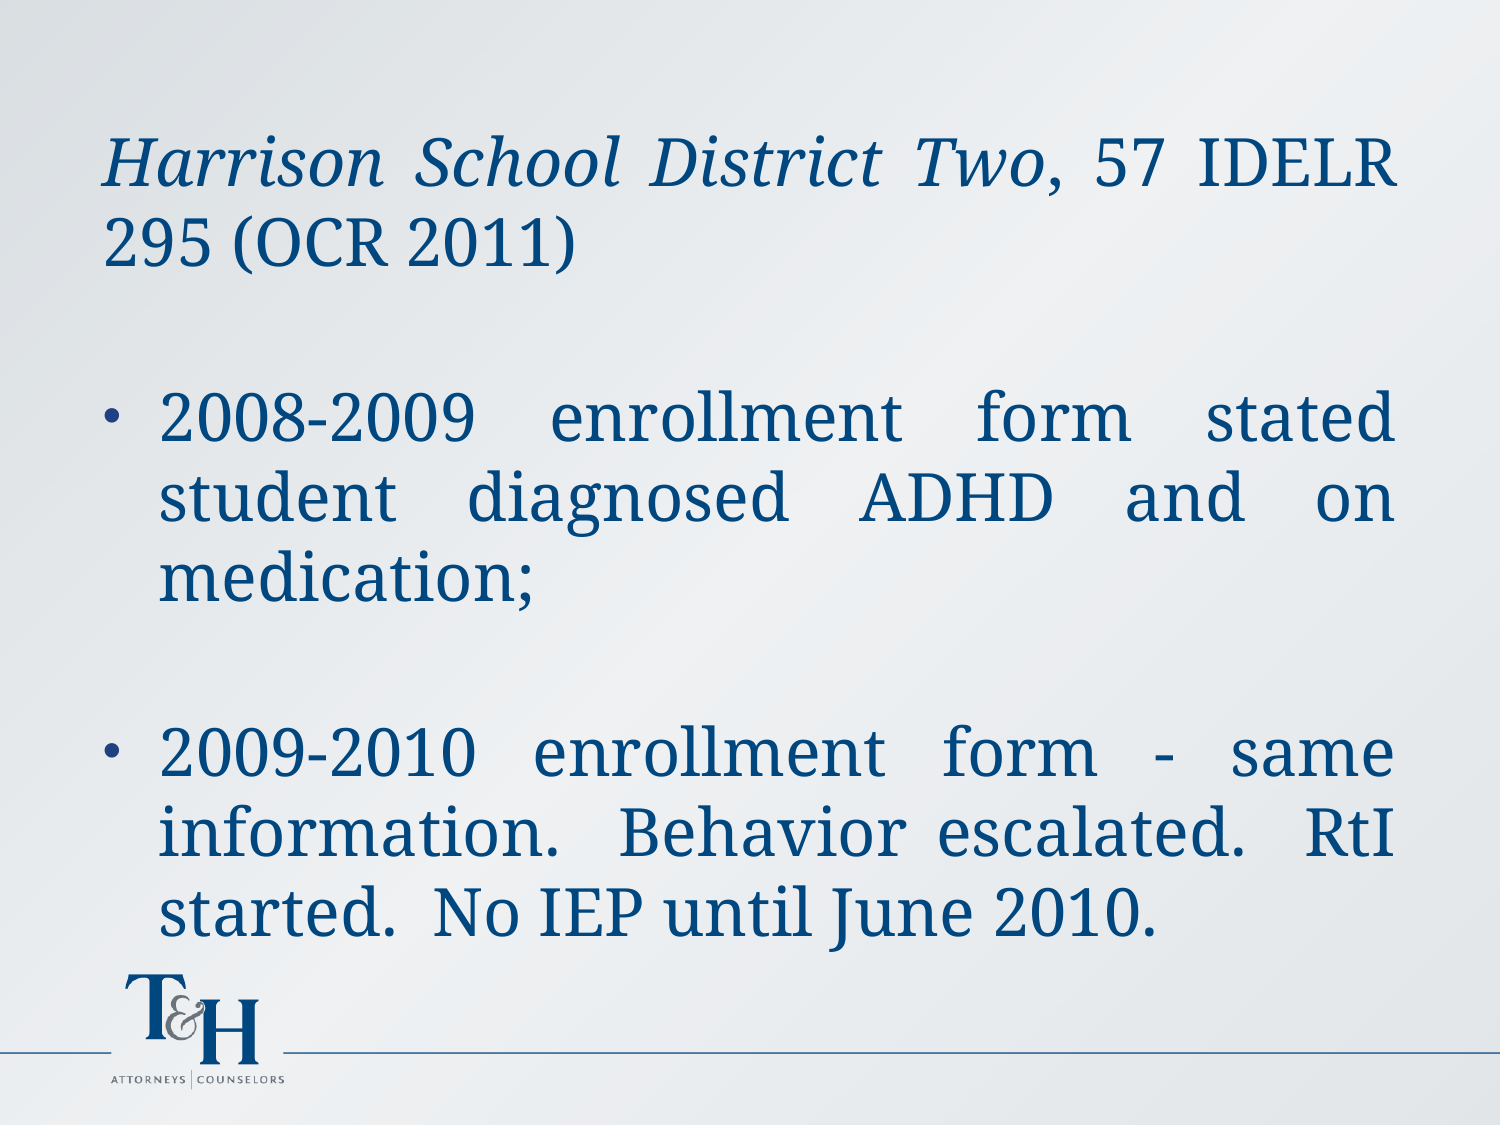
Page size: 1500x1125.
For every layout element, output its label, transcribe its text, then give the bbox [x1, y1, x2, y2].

picture [0, 0, 1500, 1125]
list Harrison School District Two, 57 IDELR 295 (OCR 2011) 2008-2009 enrollment form stated student diagnosed ADHD and on medication; 2009-2010 enrollment form - same information. Behavior escalated. RtI started. No IEP until June 2010. [87, 112, 1413, 963]
